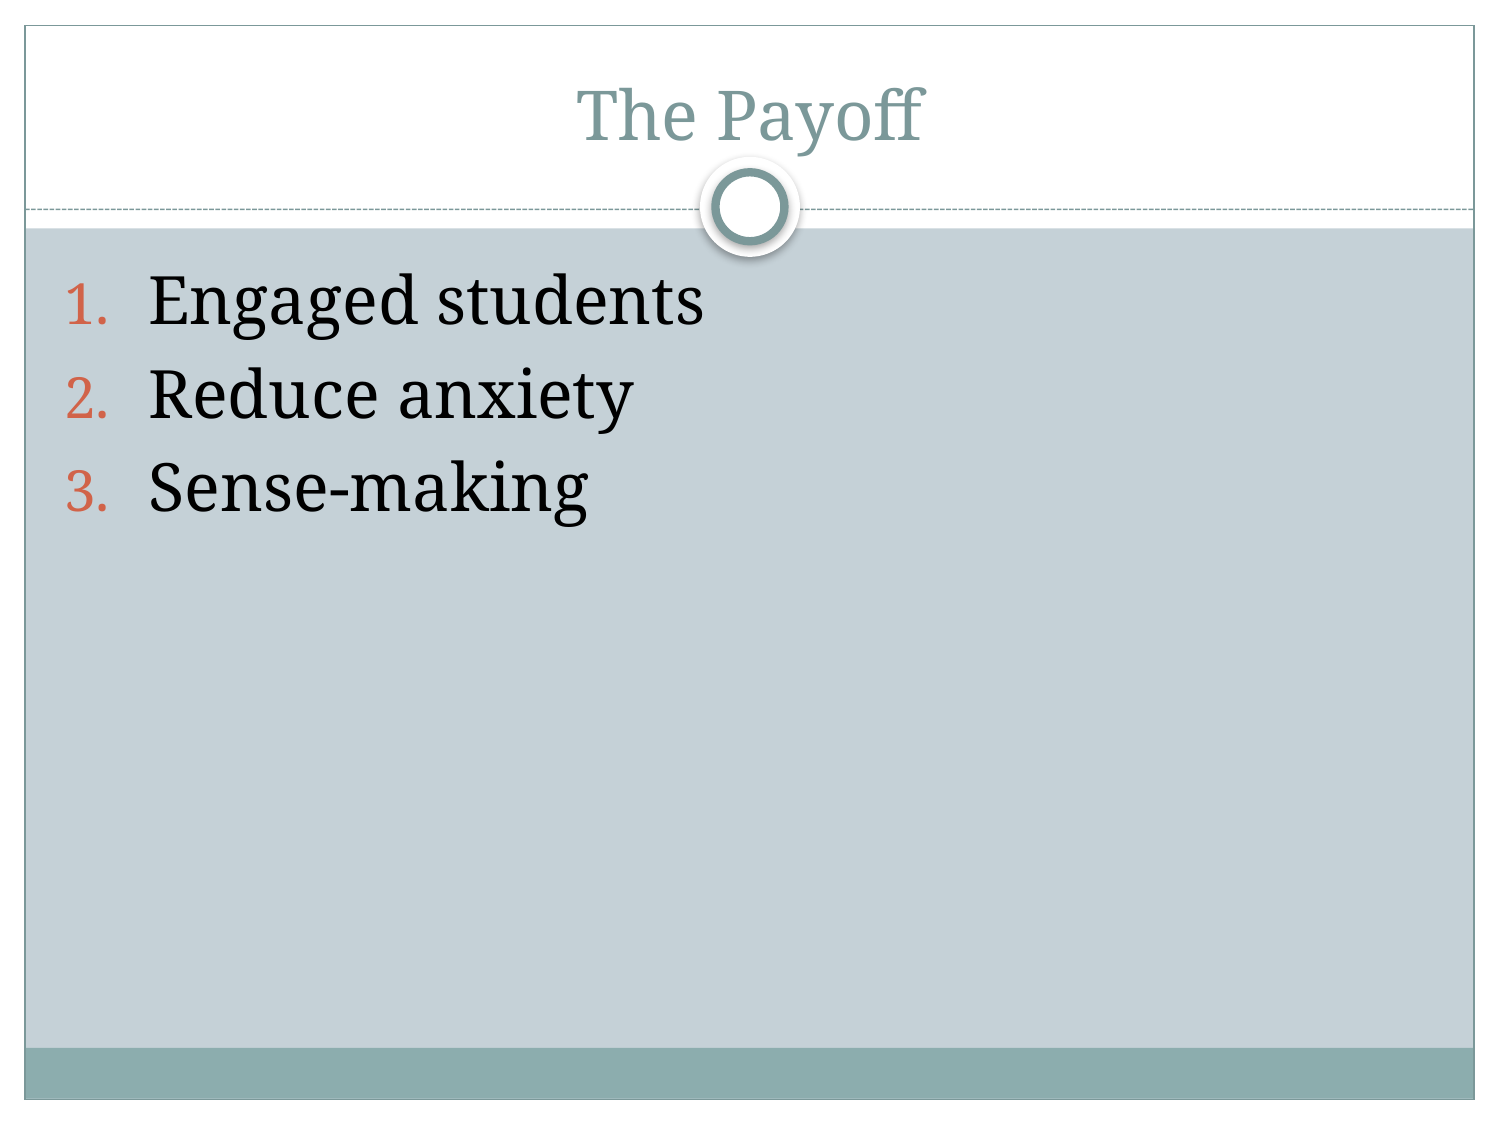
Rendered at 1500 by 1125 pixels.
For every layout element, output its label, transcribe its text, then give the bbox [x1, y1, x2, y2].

title The Payoff [49, 37, 1450, 162]
list Engaged students Reduce anxiety Sense-making [49, 250, 1445, 1001]
